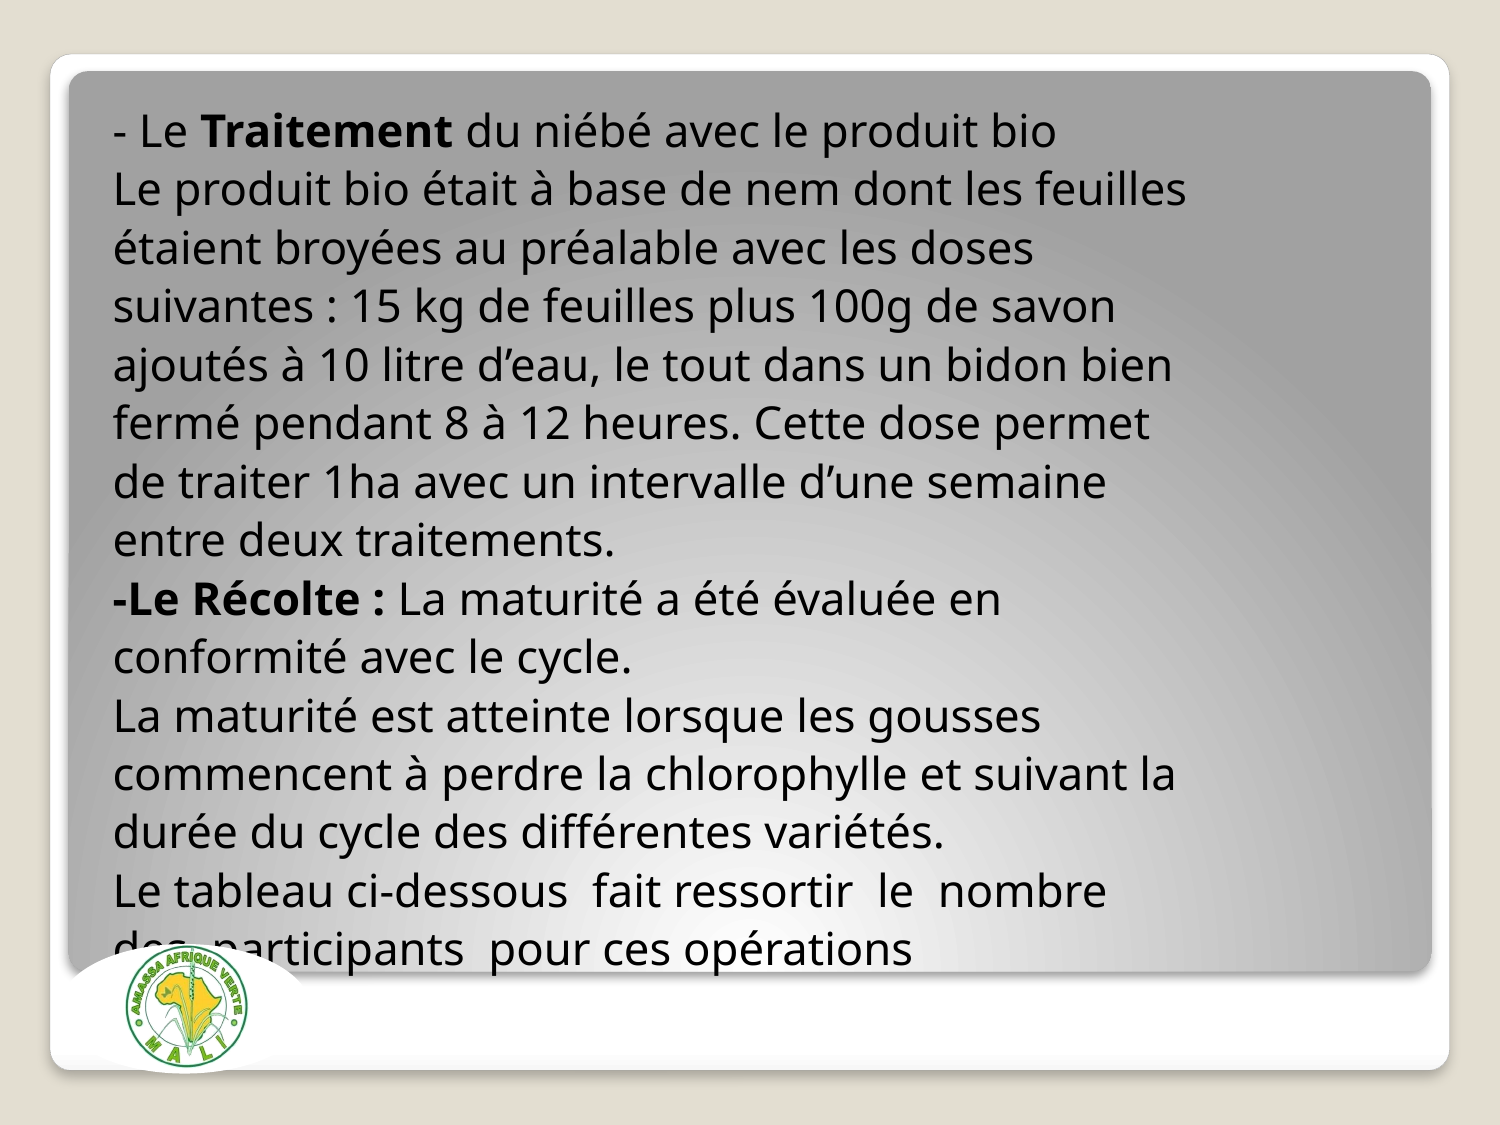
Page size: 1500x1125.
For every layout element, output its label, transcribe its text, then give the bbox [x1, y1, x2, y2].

list - Le Traitement du niébé avec le produit bio Le produit bio était à base de nem dont les feuilles étaient broyées au préalable avec les doses suivantes : 15 kg de feuilles plus 100g de savon ajoutés à 10 litre d’eau, le tout dans un bidon bien fermé pendant 8 à 12 heures. Cette dose permet de traiter 1ha avec un intervalle d’une semaine entre deux traitements. -Le Récolte : La maturité a été évaluée en conformité avec le cycle. La maturité est atteinte lorsque les gousses commencent à perdre la chlorophylle et suivant la durée du cycle des différentes variétés. Le tableau ci-dessous fait ressortir le nombre des participants pour ces opérations [82, 86, 1425, 985]
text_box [58, 937, 312, 1079]
